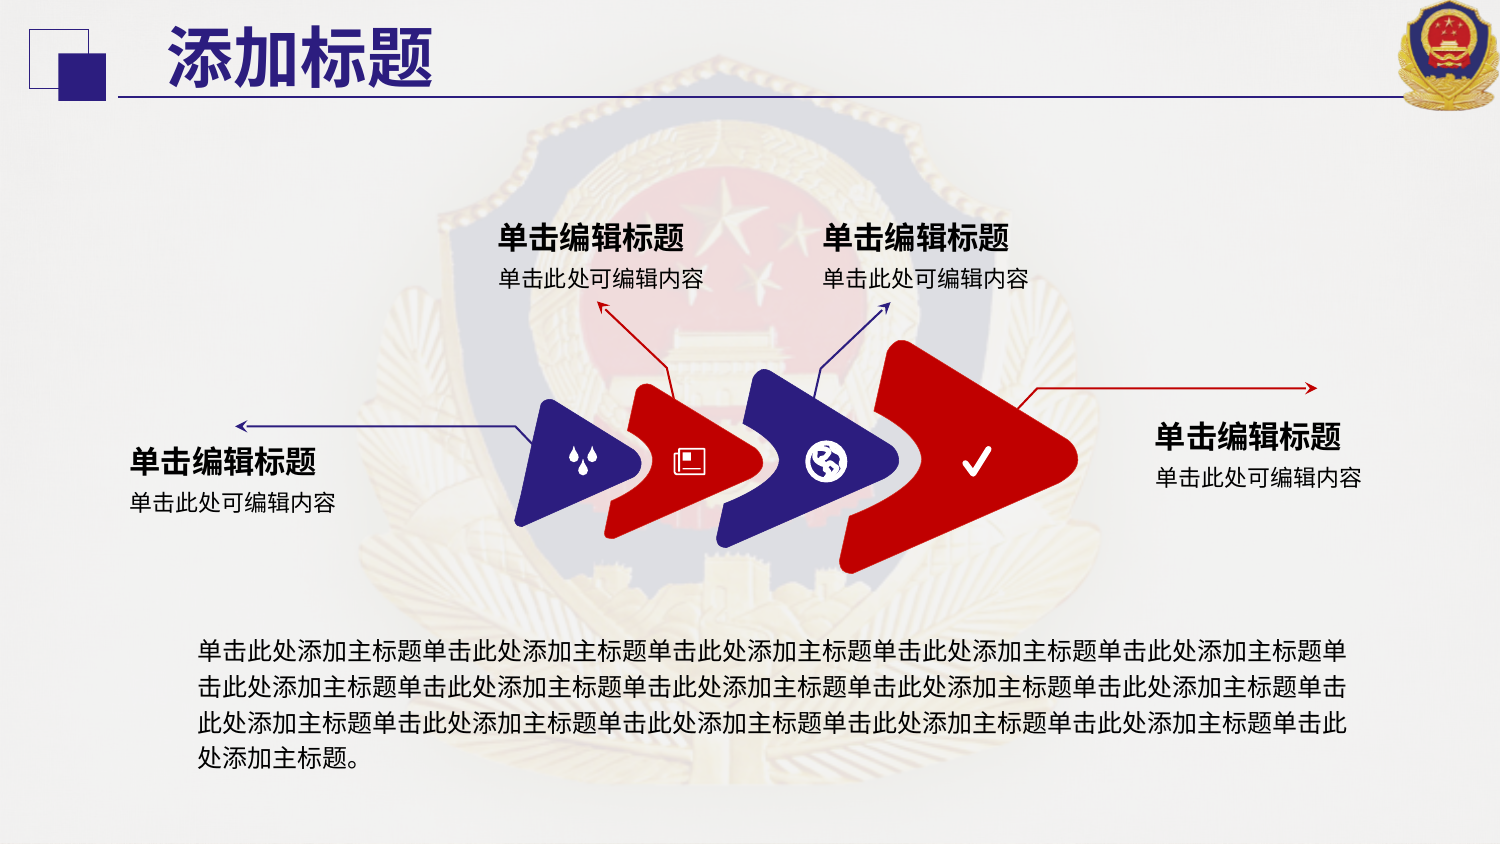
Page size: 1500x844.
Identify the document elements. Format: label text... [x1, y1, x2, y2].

text_box 单击编辑标题 [1154, 417, 1423, 456]
text_box [821, 351, 839, 368]
text_box [235, 420, 514, 458]
text_box 单击此处添加主标题单击此处添加主标题单击此处添加主标题单击此处添加主标题单击此处添加主标题单击此处添加主标题单击此处添加主标题单击此处添加主标题单击此处添加主标题单击此处添加主标题单击此处添加主标题单击此处添加主标题单击此处添加主标题单击此处添加主标题单击此处添加主标题单击此处添加主标题。 [198, 629, 1371, 773]
text_box [852, 302, 891, 338]
text_box 单击此处可编辑内容 [130, 488, 385, 517]
text_box [57, 52, 107, 102]
text_box [596, 301, 671, 382]
text_box 单击此处可编辑内容 [498, 264, 754, 292]
text_box 单击此处可编辑内容 [1155, 463, 1411, 492]
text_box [603, 382, 716, 539]
text_box 添加标题 [152, 17, 686, 83]
text_box 单击编辑标题 [822, 218, 1090, 257]
text_box 单击此处可编辑内容 [822, 264, 1078, 292]
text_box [716, 368, 899, 548]
picture [1370, 0, 1500, 130]
text_box 单击编辑标题 [129, 442, 398, 481]
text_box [839, 338, 1078, 574]
text_box [29, 28, 90, 89]
text_box [1078, 382, 1318, 416]
text_box 单击编辑标题 [497, 218, 766, 257]
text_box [514, 398, 603, 527]
